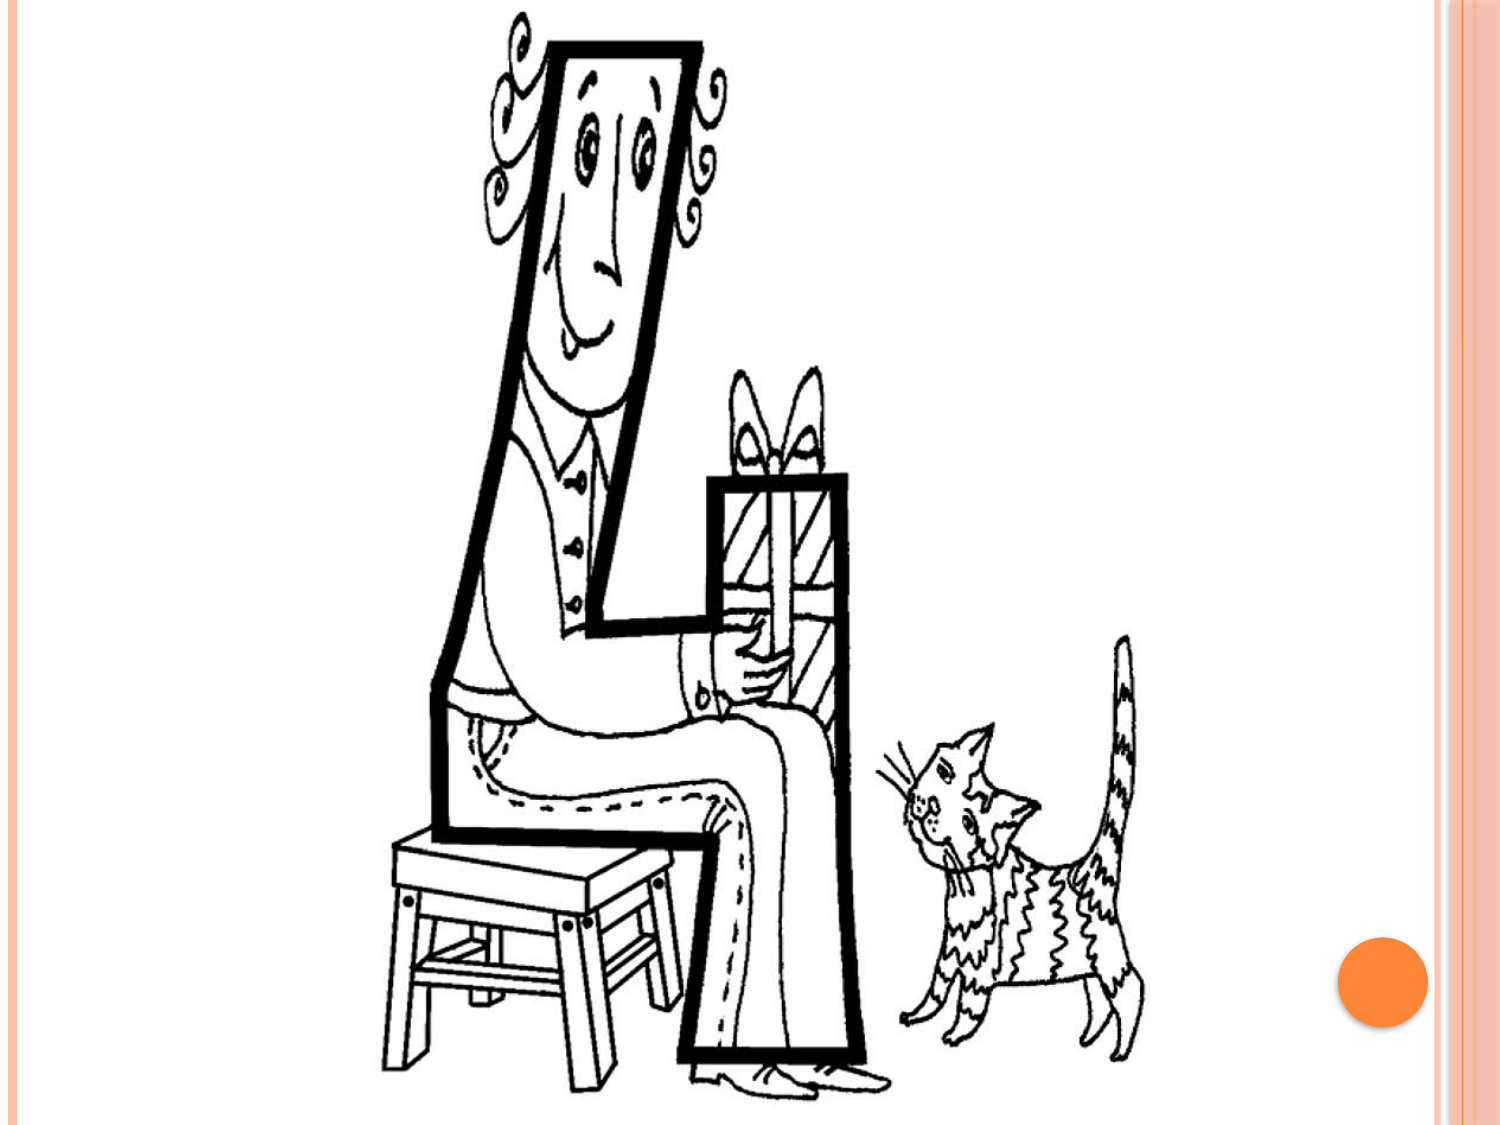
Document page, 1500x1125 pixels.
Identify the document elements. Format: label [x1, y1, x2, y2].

picture [334, 0, 1166, 1125]
